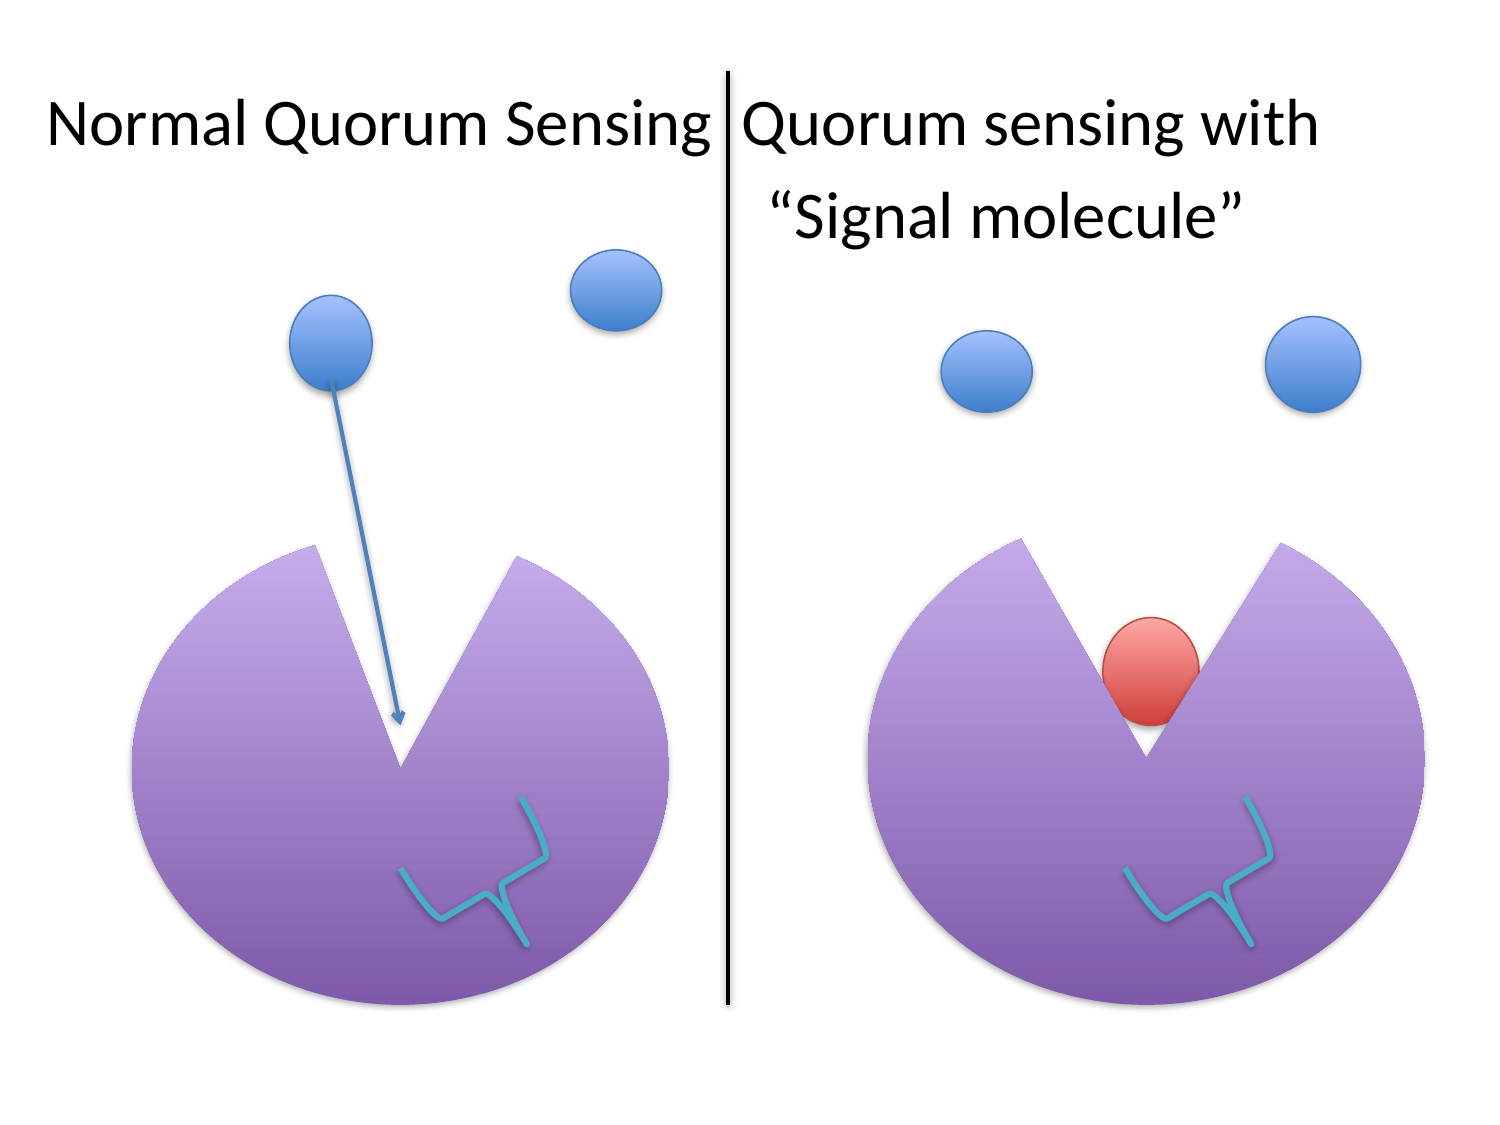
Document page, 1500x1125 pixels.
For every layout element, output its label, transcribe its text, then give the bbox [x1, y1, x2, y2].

list Normal Quorum Sensing Quorum sensing with “Signal molecule” [732, 71, 1425, 1005]
text_box [288, 294, 373, 392]
text_box [131, 545, 670, 1005]
text_box [867, 538, 1425, 1005]
list Normal Quorum Sensing Quorum sensing with “Signal molecule” [31, 71, 724, 1005]
text_box [940, 330, 1034, 413]
text_box [397, 795, 549, 948]
text_box [1122, 795, 1274, 948]
text_box [1102, 616, 1200, 727]
text_box [569, 249, 663, 332]
text_box [1264, 315, 1362, 414]
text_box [330, 390, 401, 726]
